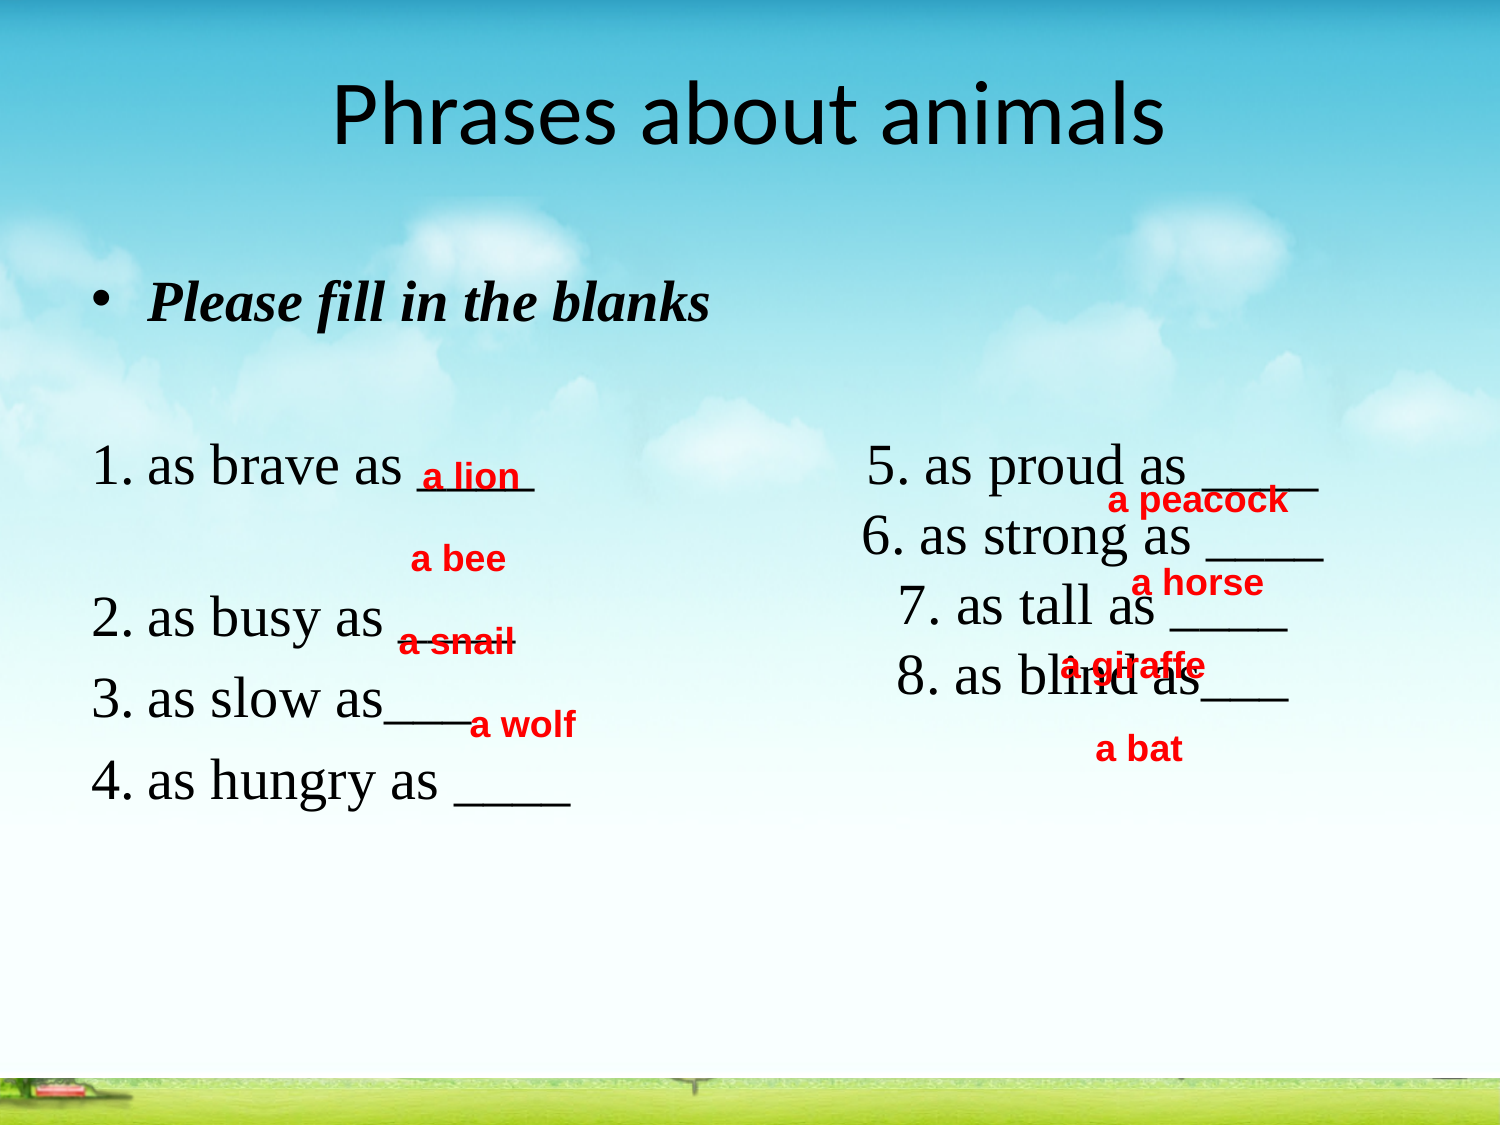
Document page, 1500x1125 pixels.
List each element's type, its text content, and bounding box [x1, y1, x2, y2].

text_box a bat [1080, 716, 1265, 776]
text_box a bee [395, 527, 522, 587]
title Phrases about animals [75, 45, 1425, 233]
text_box a wolf [454, 692, 591, 753]
text_box a peacock [1092, 467, 1304, 528]
text_box a snail [383, 609, 568, 670]
text_box a lion [407, 444, 536, 504]
list 5. as proud as ____ 6. as strong as ____ 7. as tall as ____ 8. as blind as___ [761, 278, 1425, 1022]
text_box a horse [1116, 550, 1280, 611]
text_box a giraffe [1045, 633, 1221, 693]
picture [0, 0, 1500, 1125]
list Please fill in the blanks as brave as ____ as busy as ____ as slow as___ as hungry as ____ [76, 255, 740, 998]
